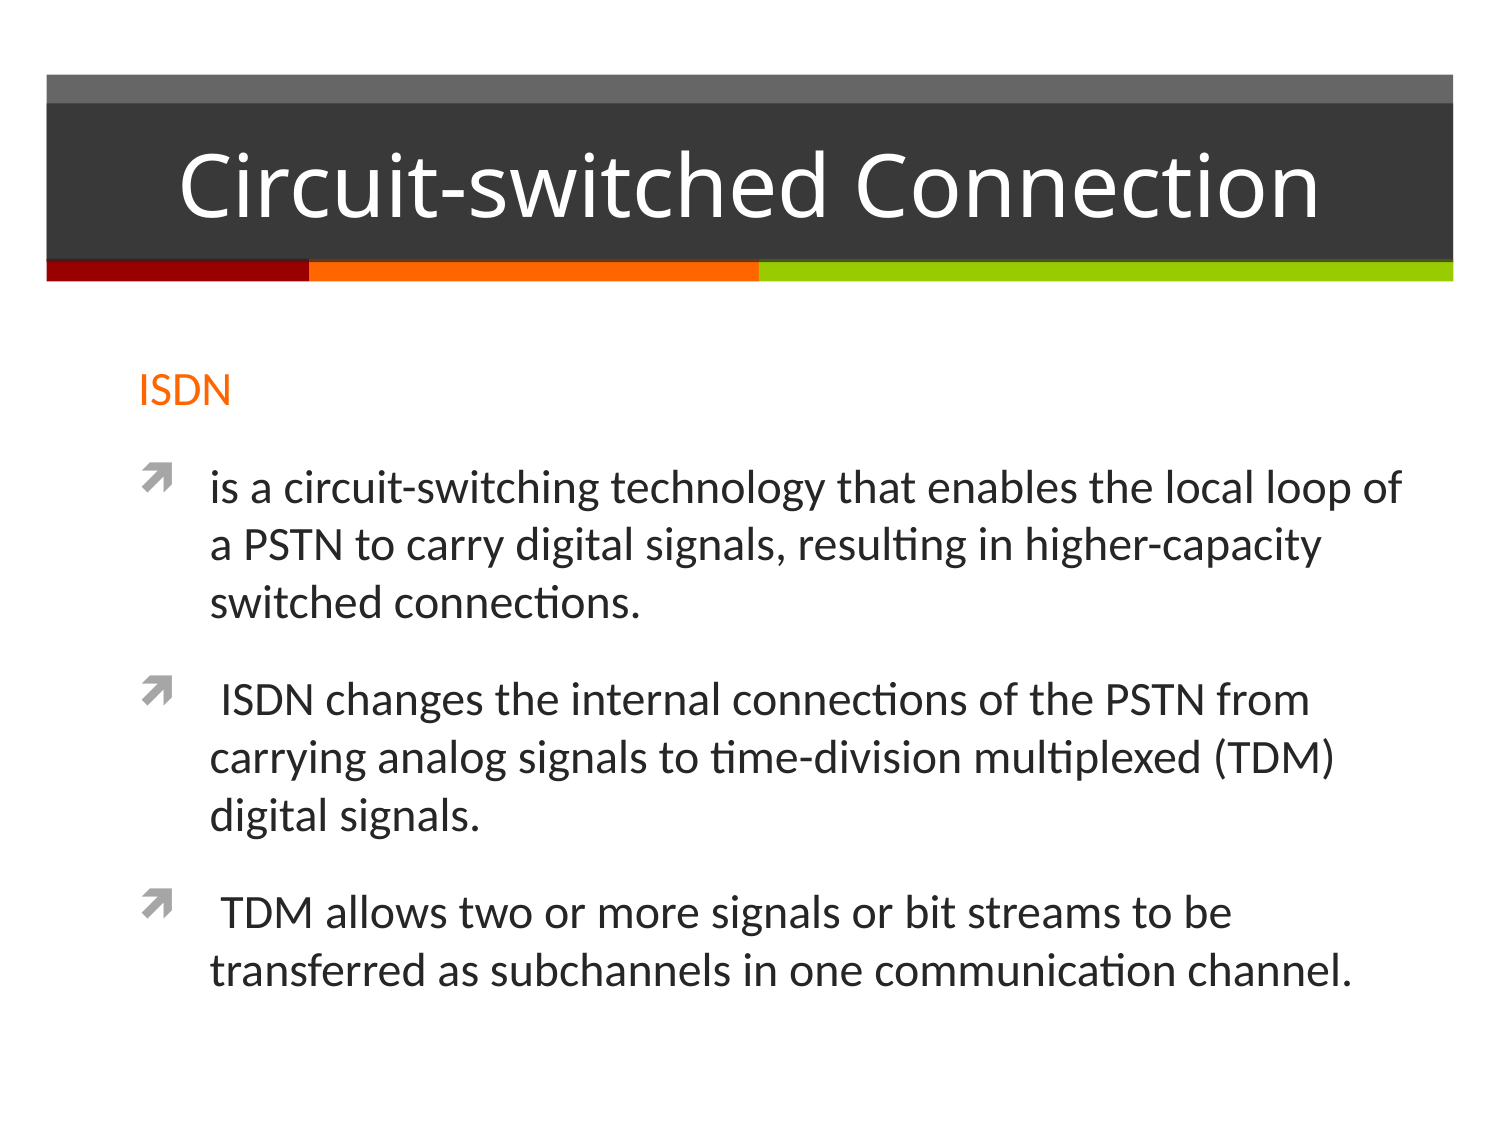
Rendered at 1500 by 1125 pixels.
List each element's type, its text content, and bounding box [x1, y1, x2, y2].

list ISDN is a circuit-switching technology that enables the local loop of a PSTN to carry digital signals, resulting in higher-capacity switched connections. ISDN changes the internal connections of the PSTN from carrying analog signals to time-division multiplexed (TDM) digital signals. TDM allows two or more signals or bit streams to be transferred as subchannels in one communication channel. [123, 350, 1454, 1005]
title Circuit-switched Connection [46, 103, 1454, 263]
